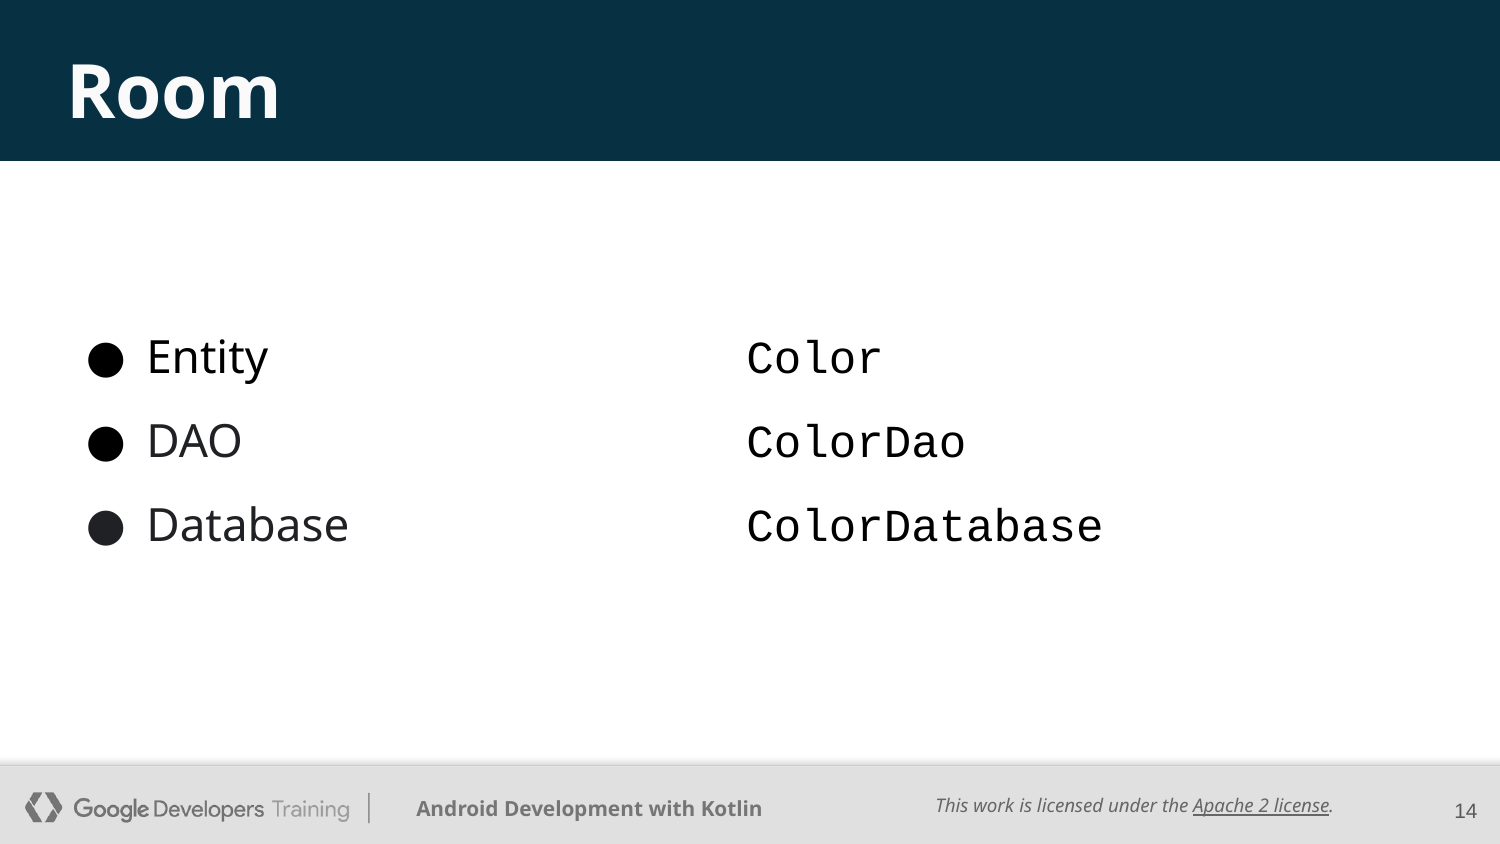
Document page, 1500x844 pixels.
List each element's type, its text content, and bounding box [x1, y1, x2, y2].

slide_number ‹#› [1402, 777, 1493, 842]
title Room [51, 28, 1449, 122]
list Entity Color DAO ColorDao Database ColorDatabase [56, 304, 1454, 614]
picture [0, 161, 1500, 844]
